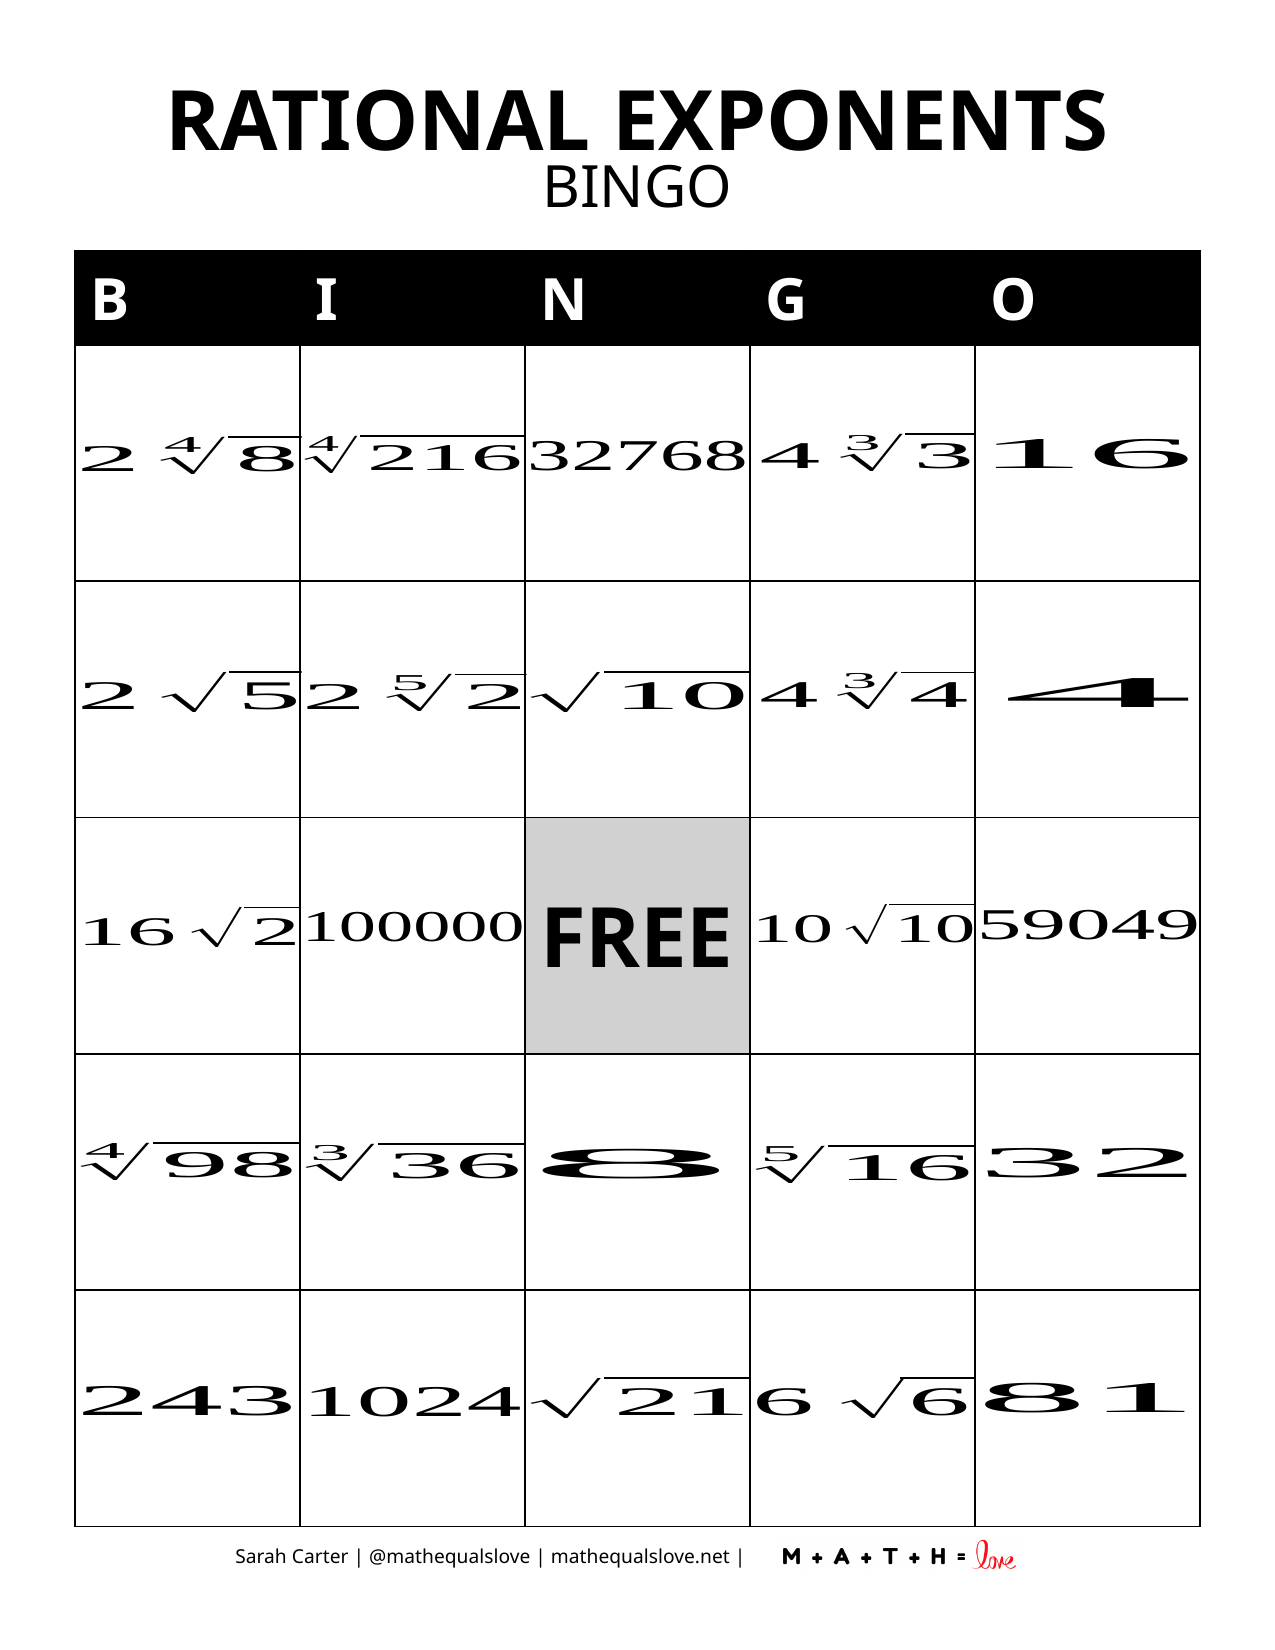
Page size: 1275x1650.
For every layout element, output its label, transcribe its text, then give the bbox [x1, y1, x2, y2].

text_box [220, 1535, 1055, 1576]
table_cell [526, 1291, 749, 1526]
table_cell FREE [526, 818, 749, 1053]
table_cell [751, 818, 974, 1053]
table_cell [301, 582, 524, 817]
table_cell [976, 1055, 1199, 1289]
table_cell [976, 346, 1199, 580]
table_cell [301, 1055, 524, 1289]
table_header G [751, 251, 974, 344]
table_cell [76, 346, 299, 580]
table_cell [751, 582, 974, 817]
table_header I [301, 251, 524, 344]
table_cell [751, 346, 974, 580]
table_cell [301, 346, 524, 580]
table_cell [76, 1291, 299, 1526]
table_cell [526, 1055, 749, 1289]
table_cell [751, 1291, 974, 1526]
table_header O [976, 251, 1199, 344]
table_cell [76, 1055, 299, 1289]
table_cell [301, 818, 524, 1053]
table_cell [301, 1291, 524, 1526]
table_header B [76, 251, 299, 344]
table_cell [526, 346, 749, 580]
table_cell [976, 818, 1199, 1053]
table_cell [76, 582, 299, 817]
table_cell [976, 582, 1199, 817]
text_box BINGO [74, 175, 1200, 226]
table_cell [76, 818, 299, 1053]
text_box RATIONAL EXPONENTS [74, 59, 1200, 175]
table_cell [976, 1291, 1199, 1526]
table_cell [526, 582, 749, 817]
table_cell [751, 1055, 974, 1289]
table_header N [526, 251, 749, 344]
